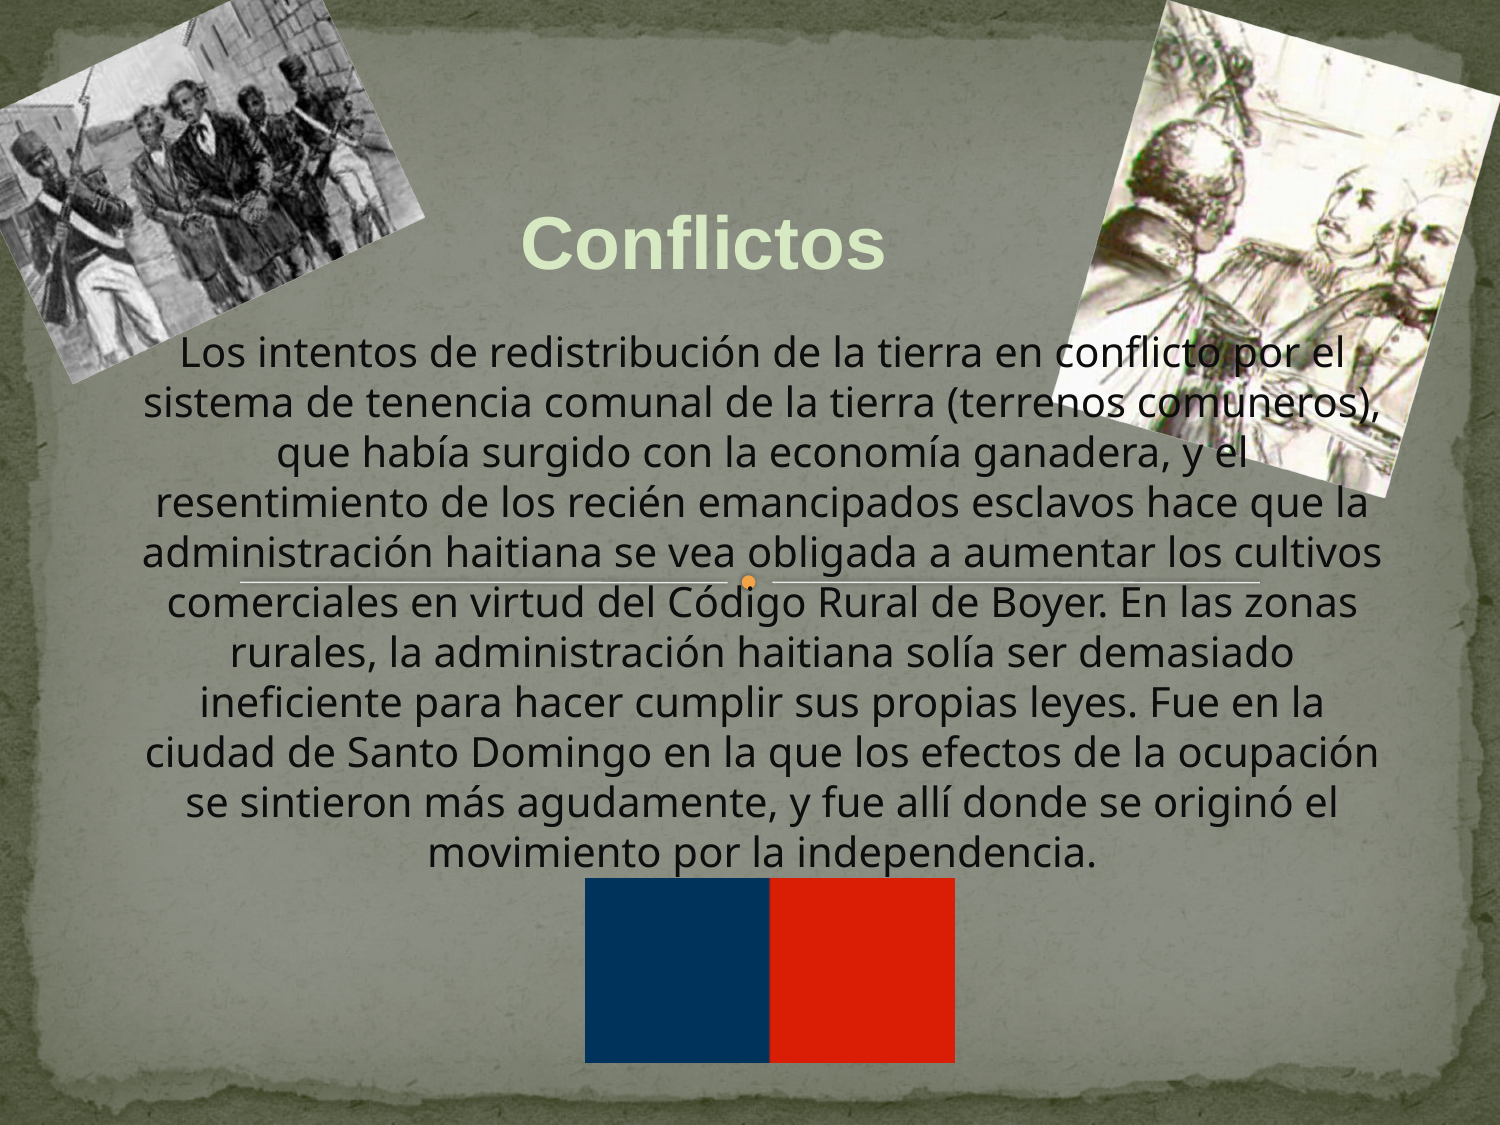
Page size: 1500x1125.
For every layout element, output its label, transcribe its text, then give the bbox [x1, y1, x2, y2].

text_box Conflictos [505, 187, 903, 293]
picture [0, 0, 424, 383]
picture [585, 878, 955, 1063]
text_box Los intentos de redistribución de la tierra en conflicto por el sistema de tenencia comunal de la tierra (terrenos comuneros), que había surgido con la economía ganadera, y el resentimiento de los recién emancipados esclavos hace que la administración haitiana se vea obligada a aumentar los cultivos comerciales en virtud del Código Rural de Boyer. En las zonas rurales, la administración haitiana solía ser demasiado ineficiente para hacer cumplir sus propias leyes. Fue en la ciudad de Santo Domingo en la que los efectos de la ocupación se sintieron más agudamente, y fue allí donde se originó el movimiento por la independencia. [124, 404, 1400, 646]
picture [1052, 1, 1500, 457]
